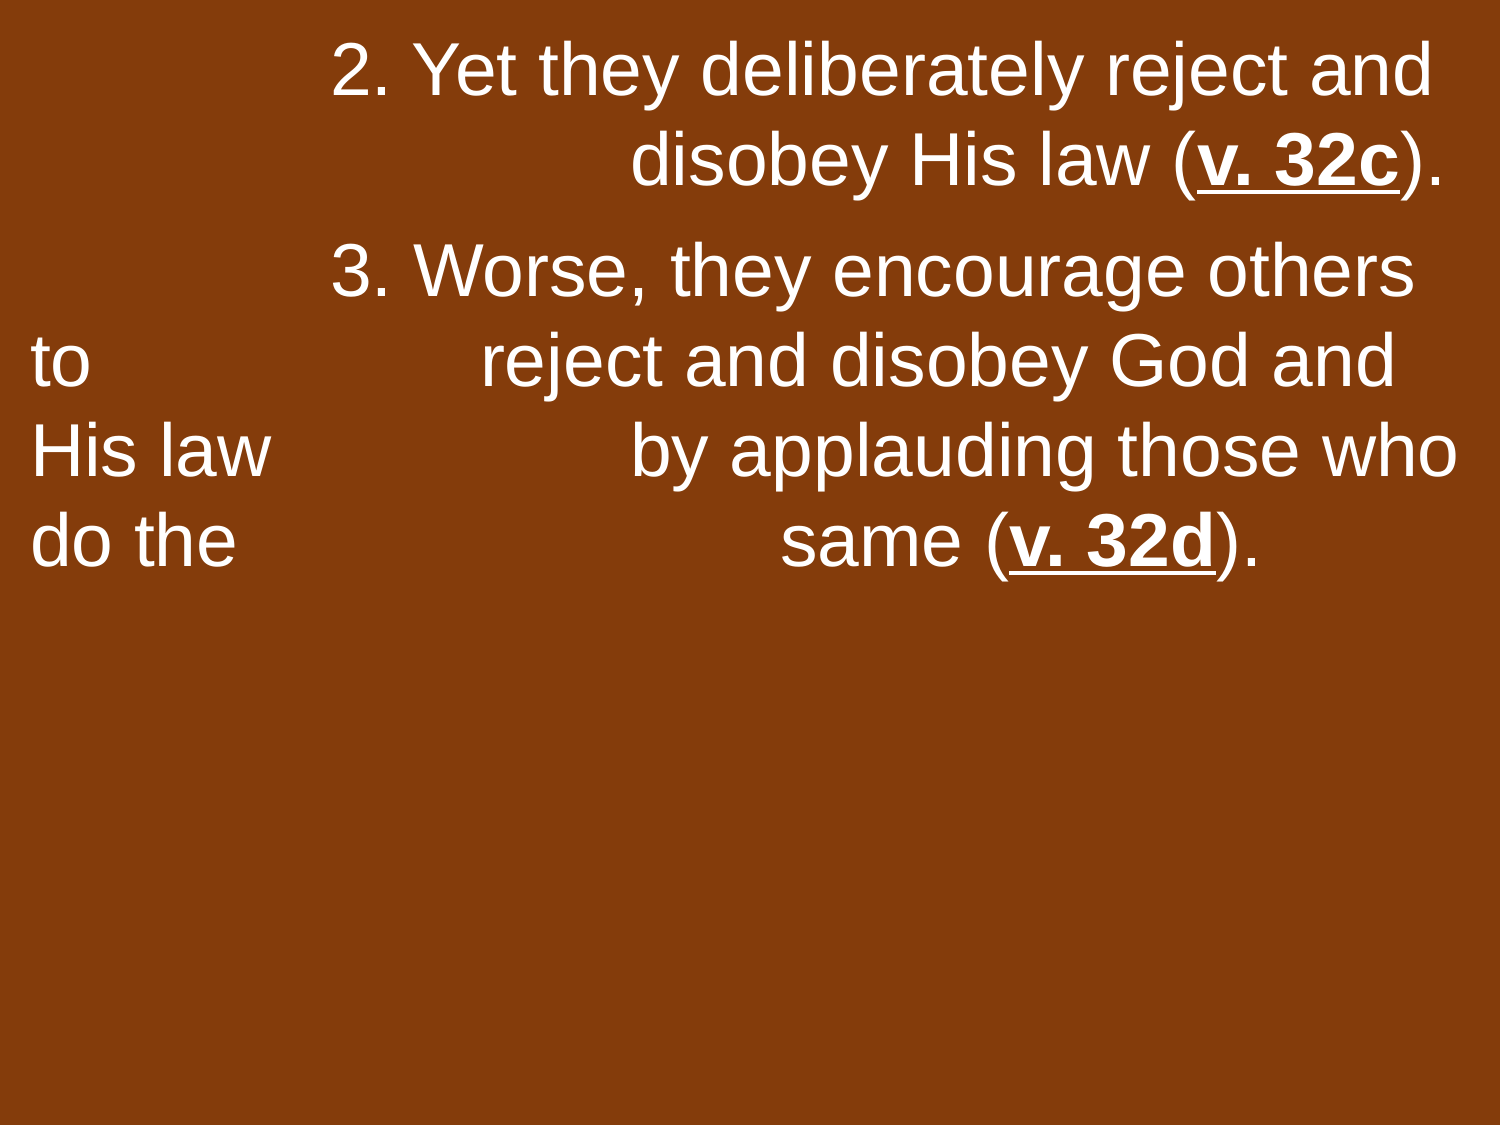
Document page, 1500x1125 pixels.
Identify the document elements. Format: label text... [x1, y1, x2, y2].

subtitle 2. Yet they deliberately reject and disobey His law (v. 32c). 3. Worse, they encourage others to reject and disobey God and His law by applauding those who do the same (v. 32d). [15, 13, 1485, 1110]
